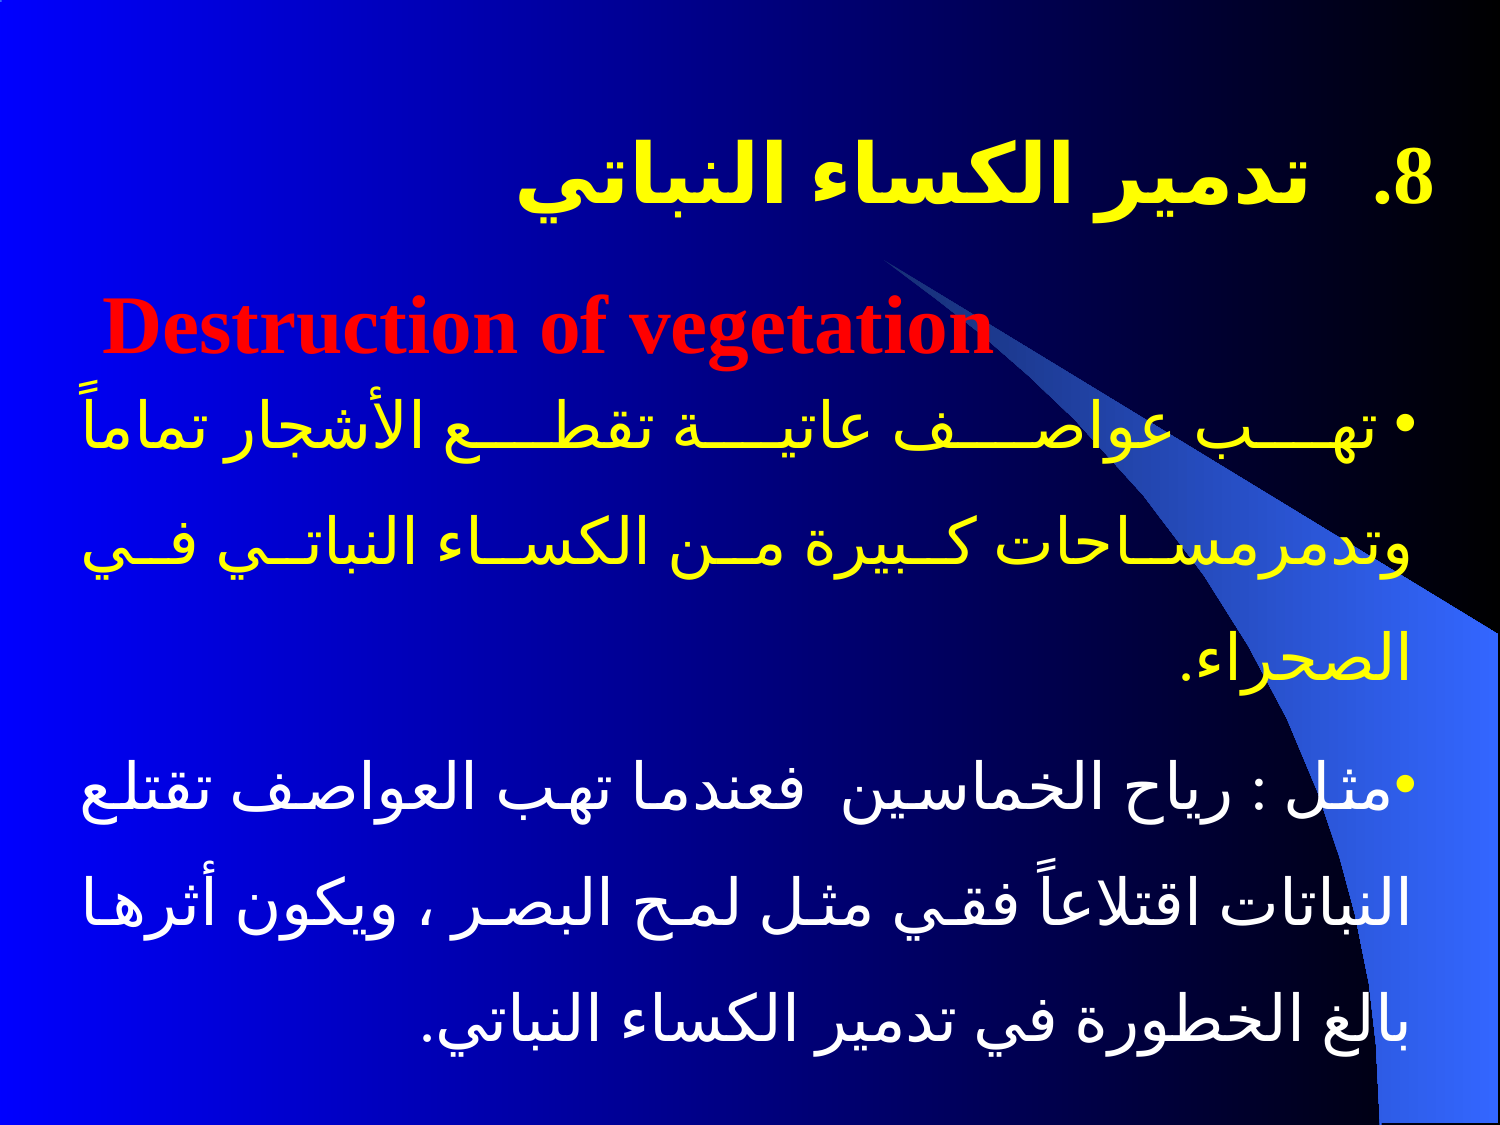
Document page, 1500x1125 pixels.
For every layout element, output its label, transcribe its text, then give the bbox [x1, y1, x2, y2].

list تهب عواصف عاتية تقطع الأشجار تماماً وتدمرمساحات كبيرة من الكساء النباتي في الصحراء. مثل : رياح الخماسين فعندما تهب العواصف تقتلع النباتات اقتلاعاً فقي مثل لمح البصر ، ويكون أثرها بالغ الخطورة في تدمير الكساء النباتي. [49, 337, 1445, 1076]
text_box تدمير الكساء النباتي Destruction of vegetation [87, 62, 1450, 378]
